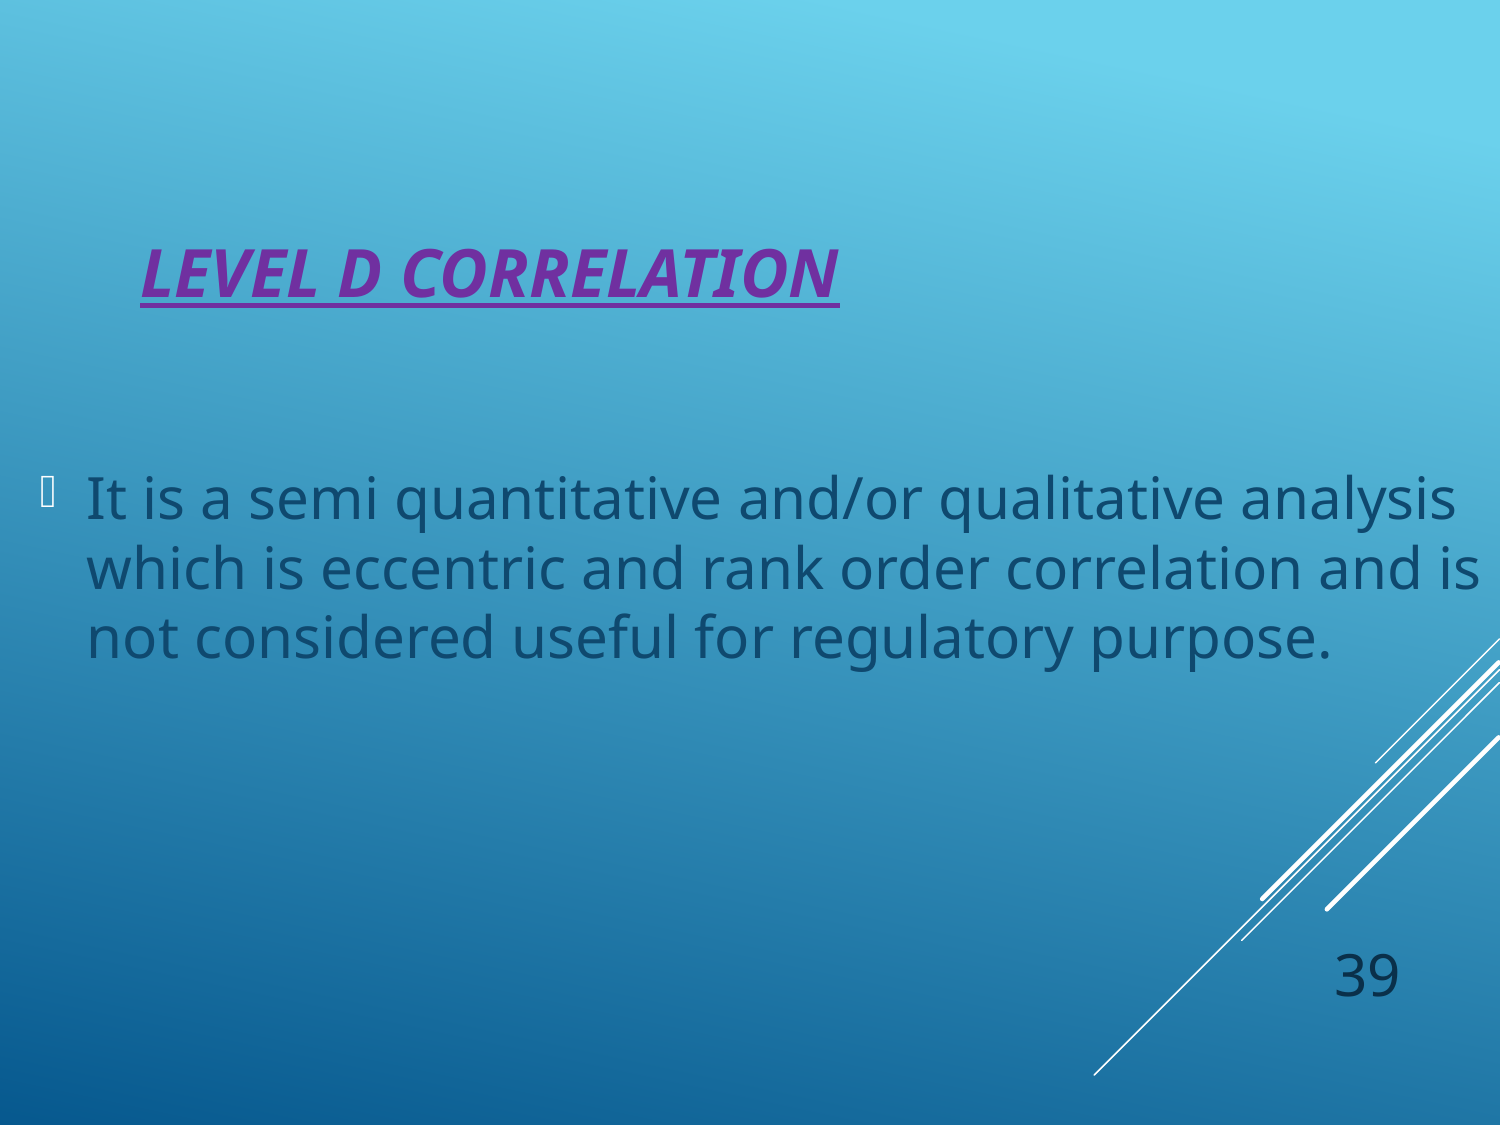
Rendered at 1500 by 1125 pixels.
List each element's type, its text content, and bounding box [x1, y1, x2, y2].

title Level D Correlation [125, 0, 1276, 312]
list It is a semi quantitative and/or qualitative analysis which is eccentric and rank order correlation and is not considered useful for regulatory purpose. [24, 312, 1500, 725]
slide_number 39 [1275, 915, 1416, 1025]
